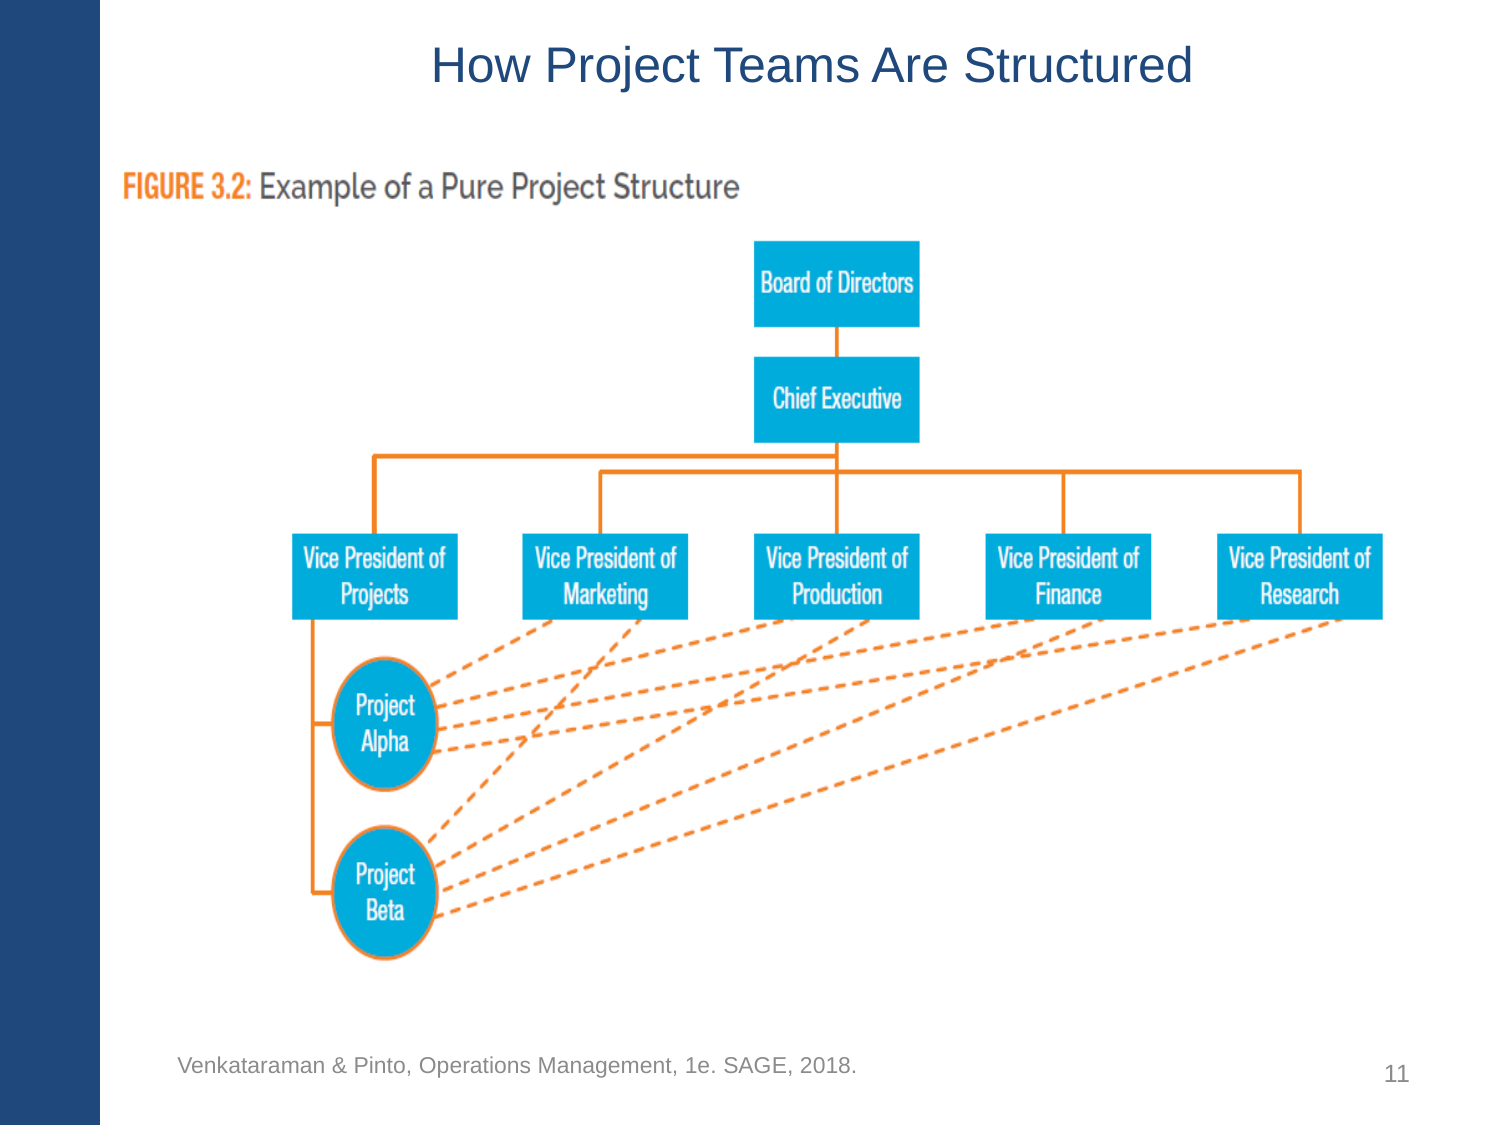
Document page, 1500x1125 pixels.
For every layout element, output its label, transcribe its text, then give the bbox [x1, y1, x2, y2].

footer Venkataraman & Pinto, Operations Management, 1e. SAGE, 2018. [162, 1042, 1313, 1103]
slide_number 11 [1350, 1042, 1425, 1103]
picture [118, 149, 1476, 1030]
title How Project Teams Are Structured [181, 0, 1444, 138]
